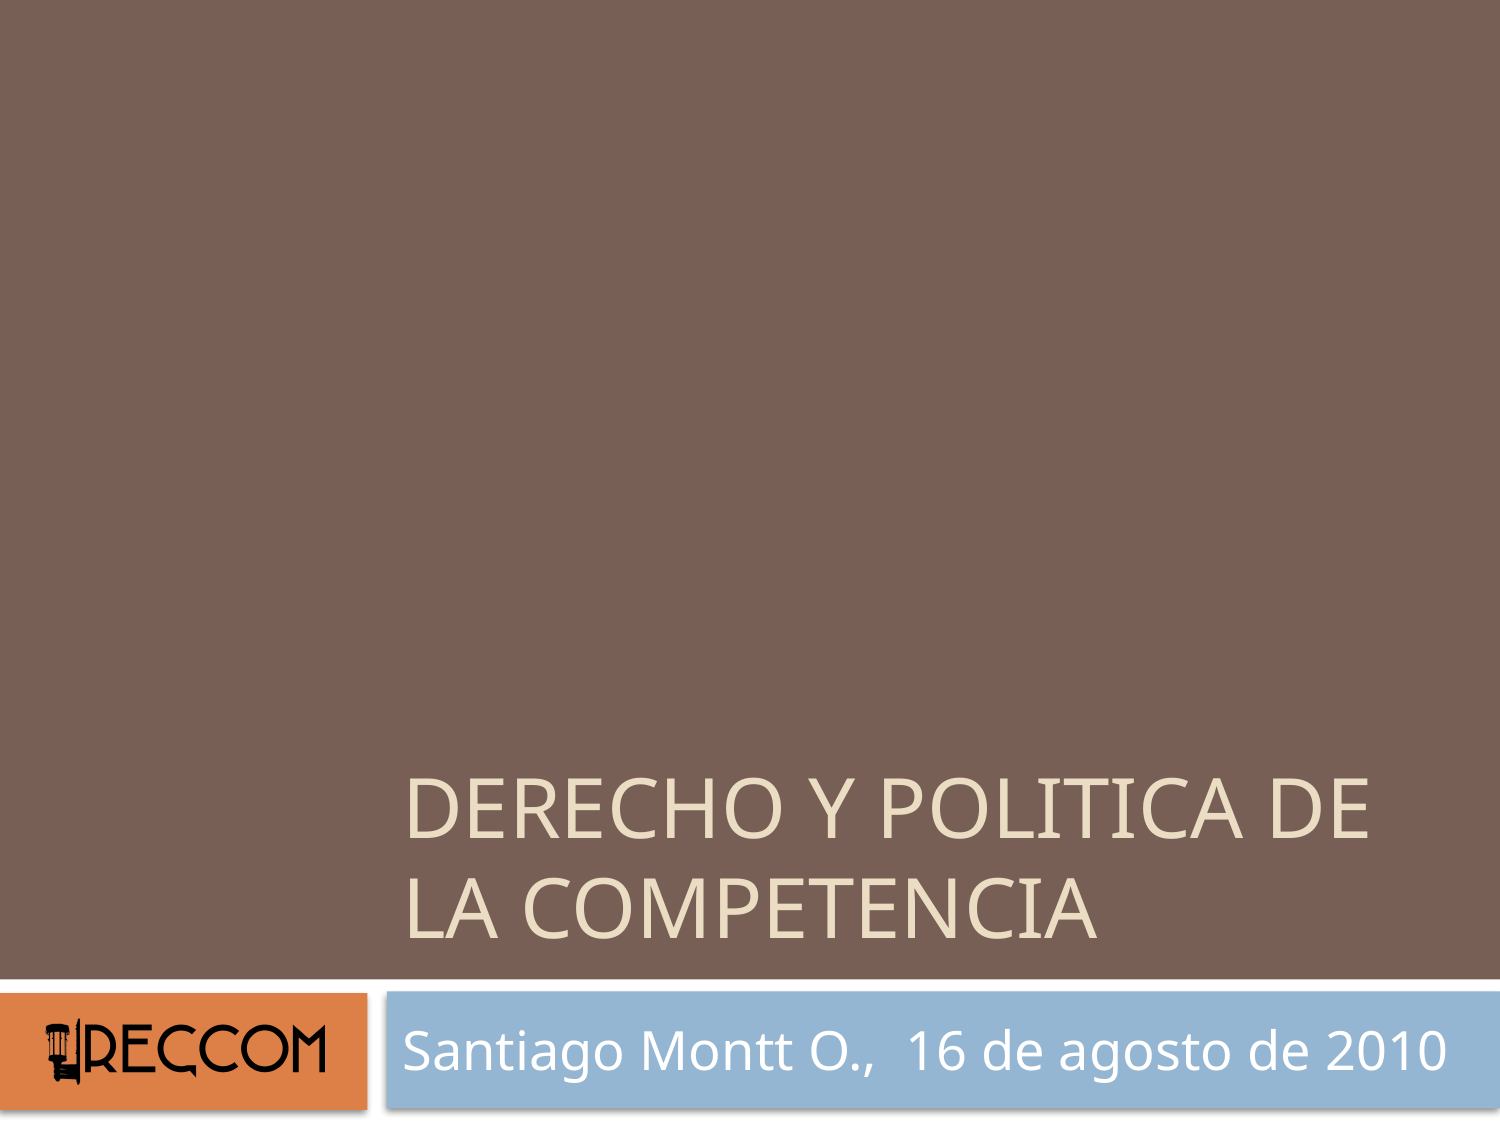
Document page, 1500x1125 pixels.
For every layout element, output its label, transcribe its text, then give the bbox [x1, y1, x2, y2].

title derecho y politica de la competencia [387, 662, 1488, 963]
subtitle Santiago Montt O., 16 de agosto de 2010 [387, 992, 1488, 1105]
picture [37, 1012, 326, 1092]
